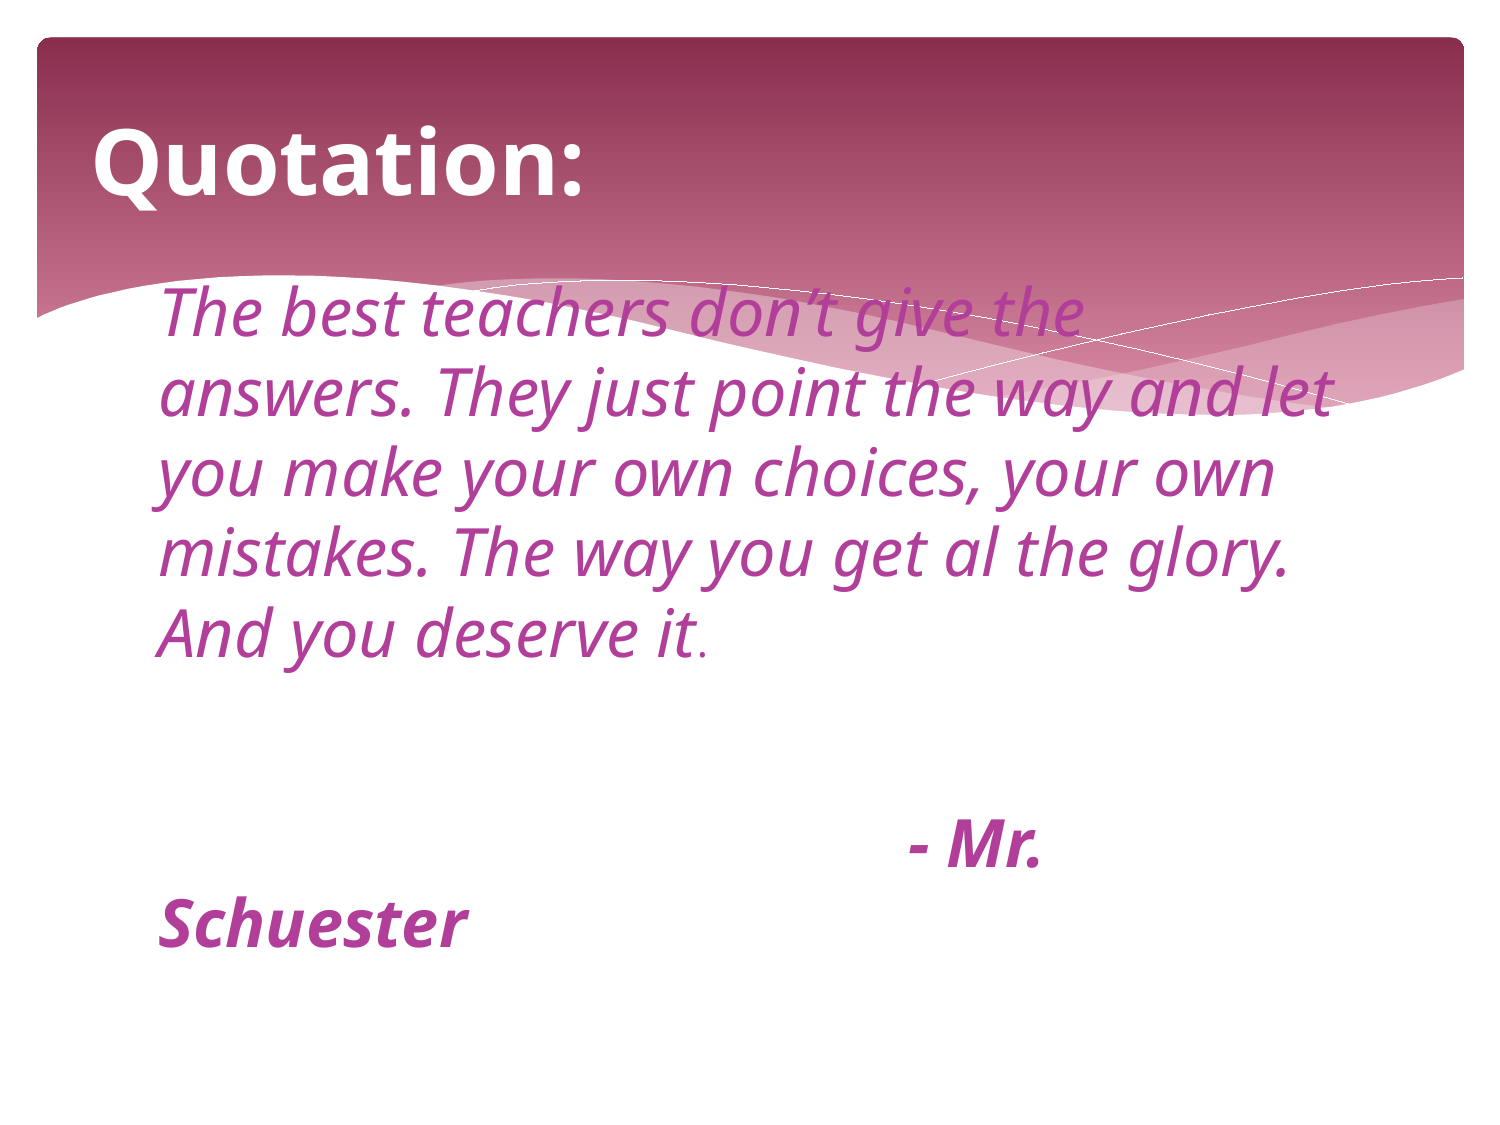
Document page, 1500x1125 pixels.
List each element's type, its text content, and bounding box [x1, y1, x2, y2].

list The best teachers don’t give the answers. They just point the way and let you make your own choices, your own mistakes. The way you get al the glory. And you deserve it. - Mr. Schuester [143, 262, 1359, 1063]
title Quotation: [75, 55, 1425, 261]
